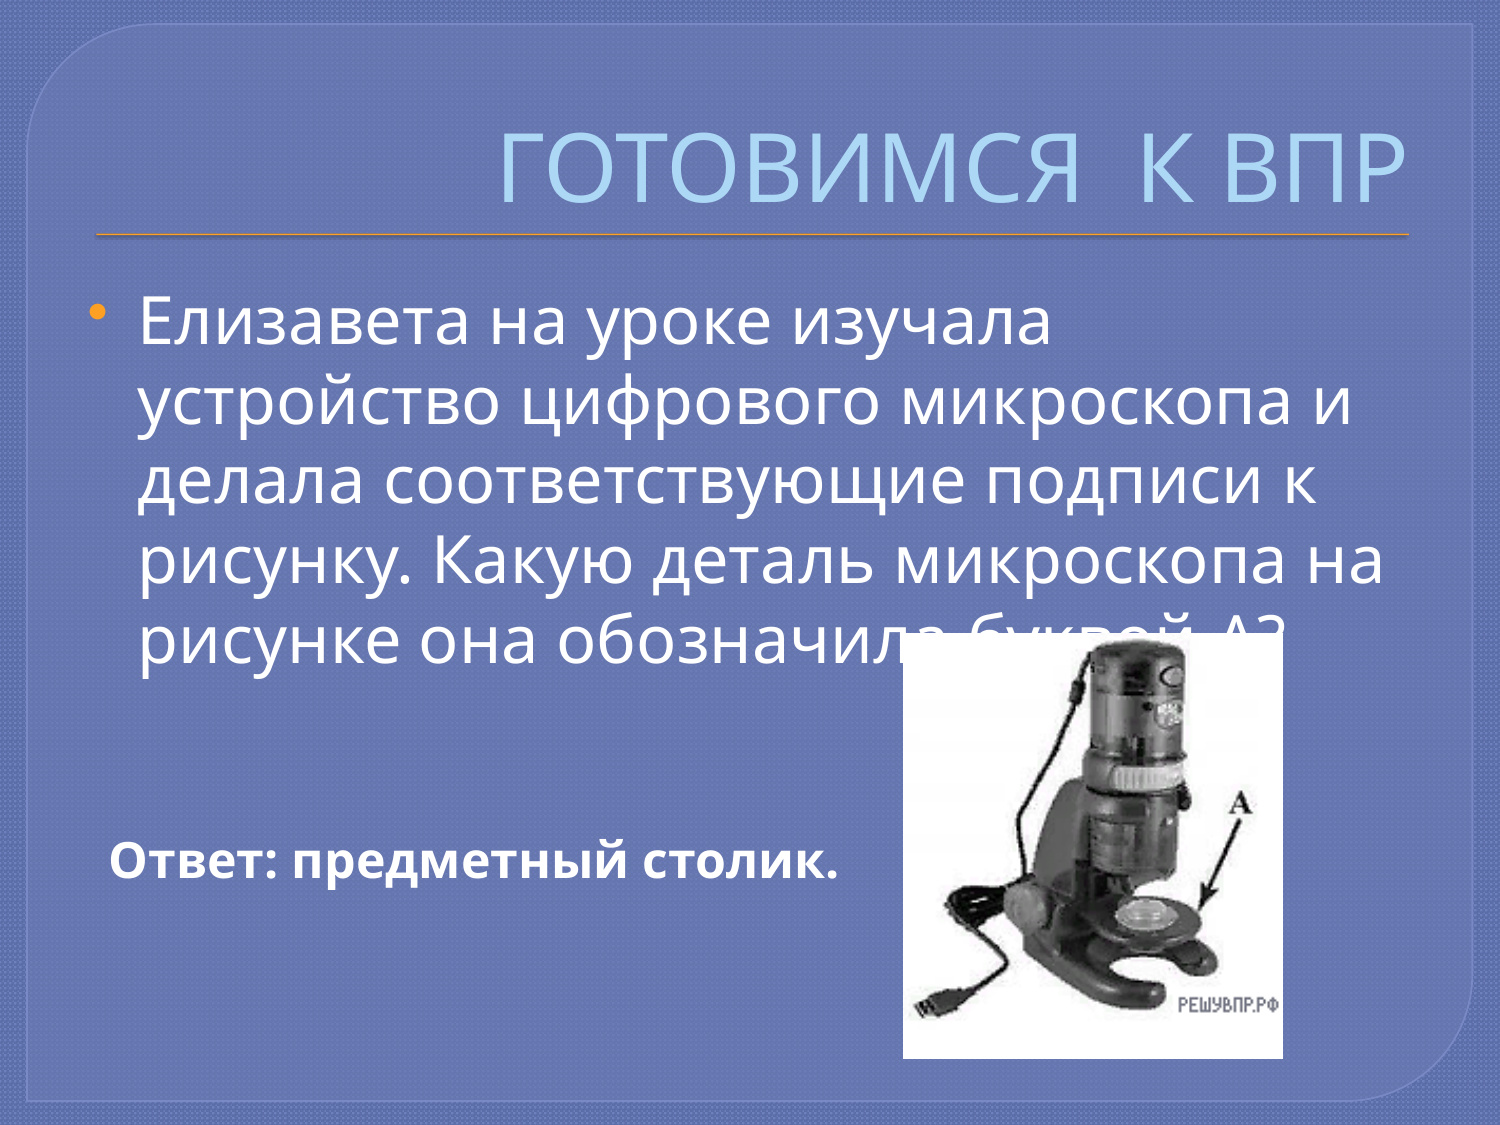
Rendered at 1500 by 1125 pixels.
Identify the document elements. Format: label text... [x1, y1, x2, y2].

title ГОТОВИМСЯ К ВПР [75, 41, 1425, 230]
list Елизавета на уроке изучала устройство цифрового микроскопа и делала соответствующие подписи к рисунку. Какую деталь микроскопа на рисунке она обозначила буквой А? [75, 270, 1425, 1013]
picture [903, 633, 1283, 1059]
text_box Ответ: предметный столик. [93, 821, 856, 897]
